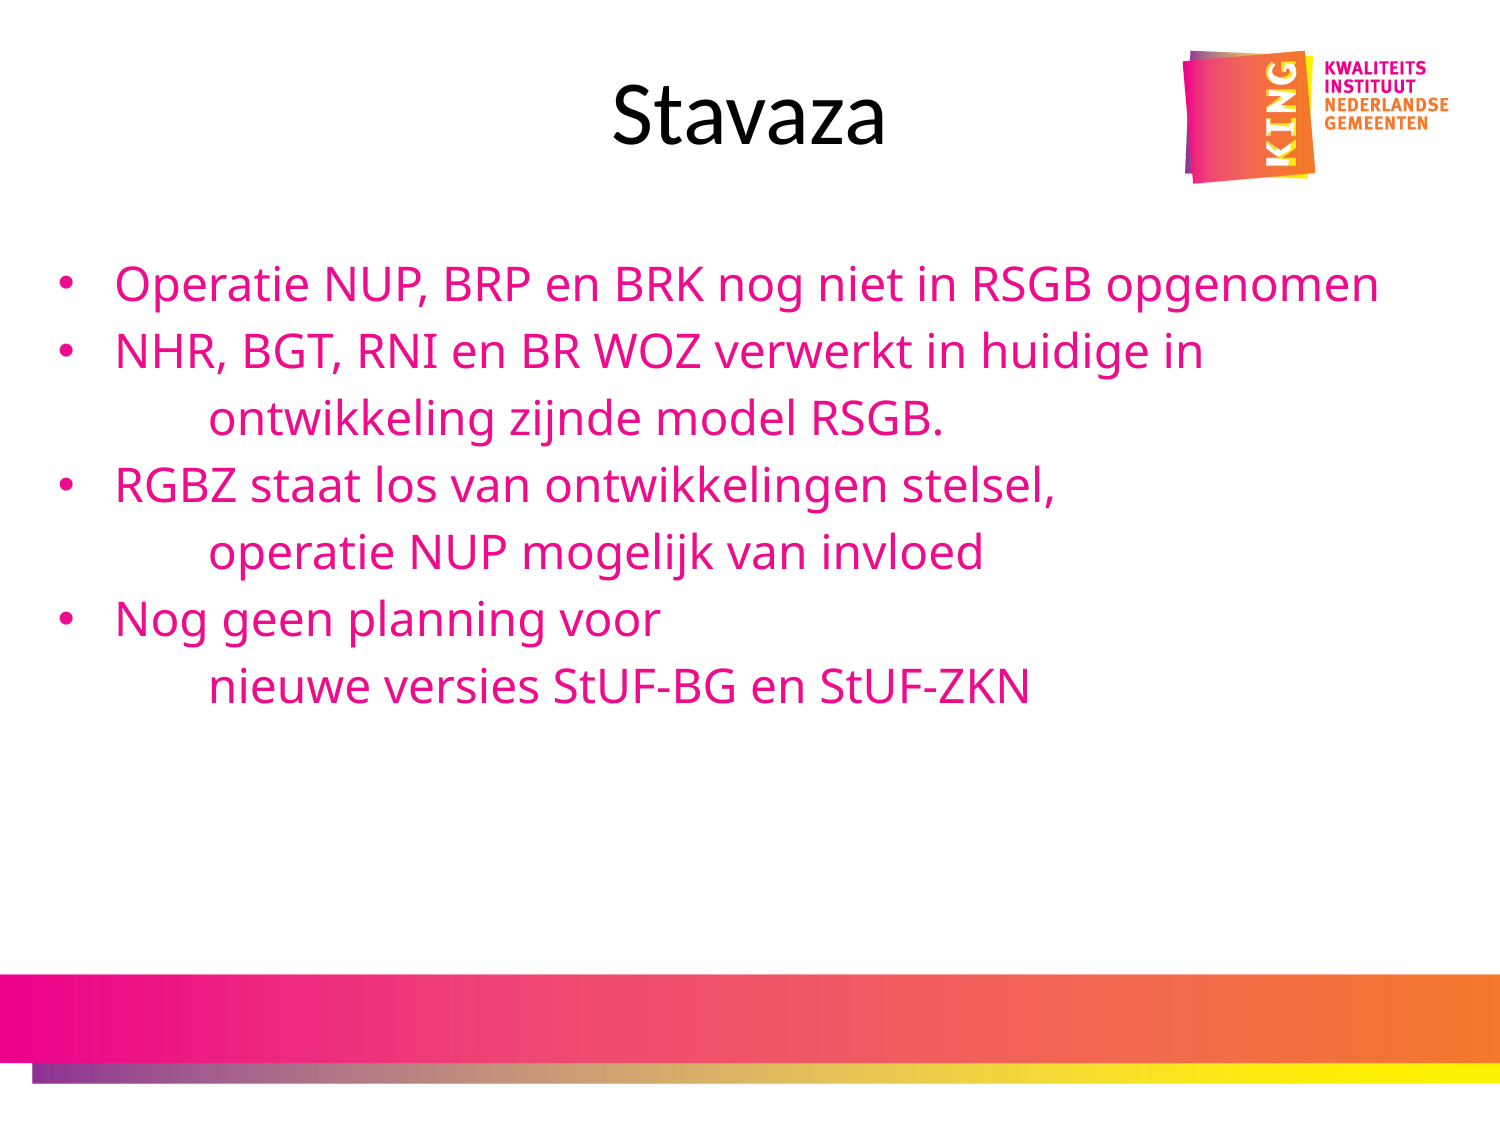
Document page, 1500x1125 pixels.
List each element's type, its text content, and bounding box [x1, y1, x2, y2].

list Operatie NUP, BRP en BRK nog niet in RSGB opgenomen NHR, BGT, RNI en BR WOZ verwerkt in huidige in ontwikkeling zijnde model RSGB. RGBZ staat los van ontwikkelingen stelsel, operatie NUP mogelijk van invloed Nog geen planning voor nieuwe versies StUF-BG en StUF-ZKN [42, 246, 1431, 989]
picture [0, 0, 1500, 1125]
title Stavaza [75, 45, 1425, 233]
